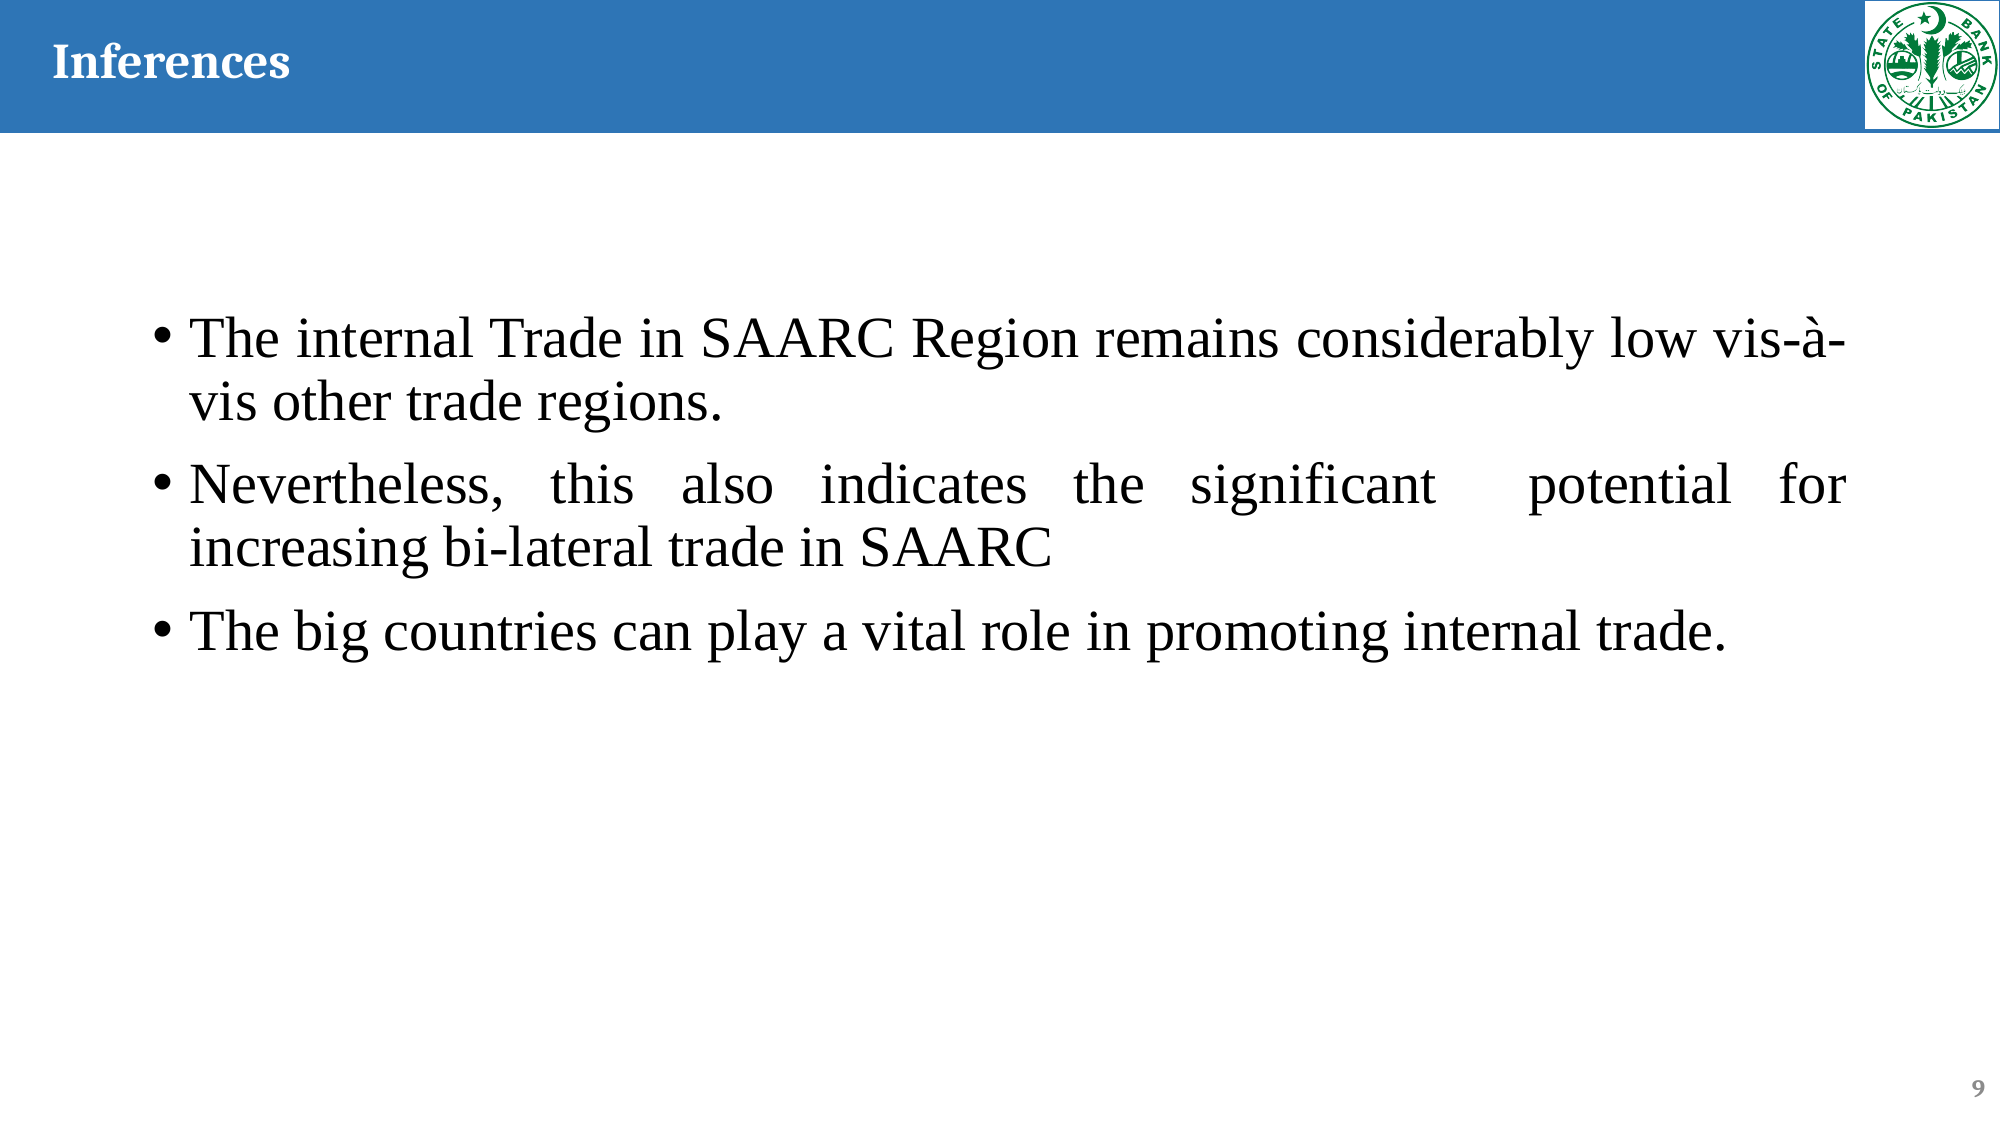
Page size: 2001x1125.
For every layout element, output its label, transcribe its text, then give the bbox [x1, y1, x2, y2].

slide_number 9 [1550, 1058, 2000, 1118]
list The internal Trade in SAARC Region remains considerably low vis-à-vis other trade regions. Nevertheless, this also indicates the significant potential for increasing bi-lateral trade in SAARC The big countries can play a vital role in promoting internal trade. [137, 299, 1863, 1014]
text_box Inferences [37, 21, 1875, 97]
picture [1865, 1, 1999, 129]
